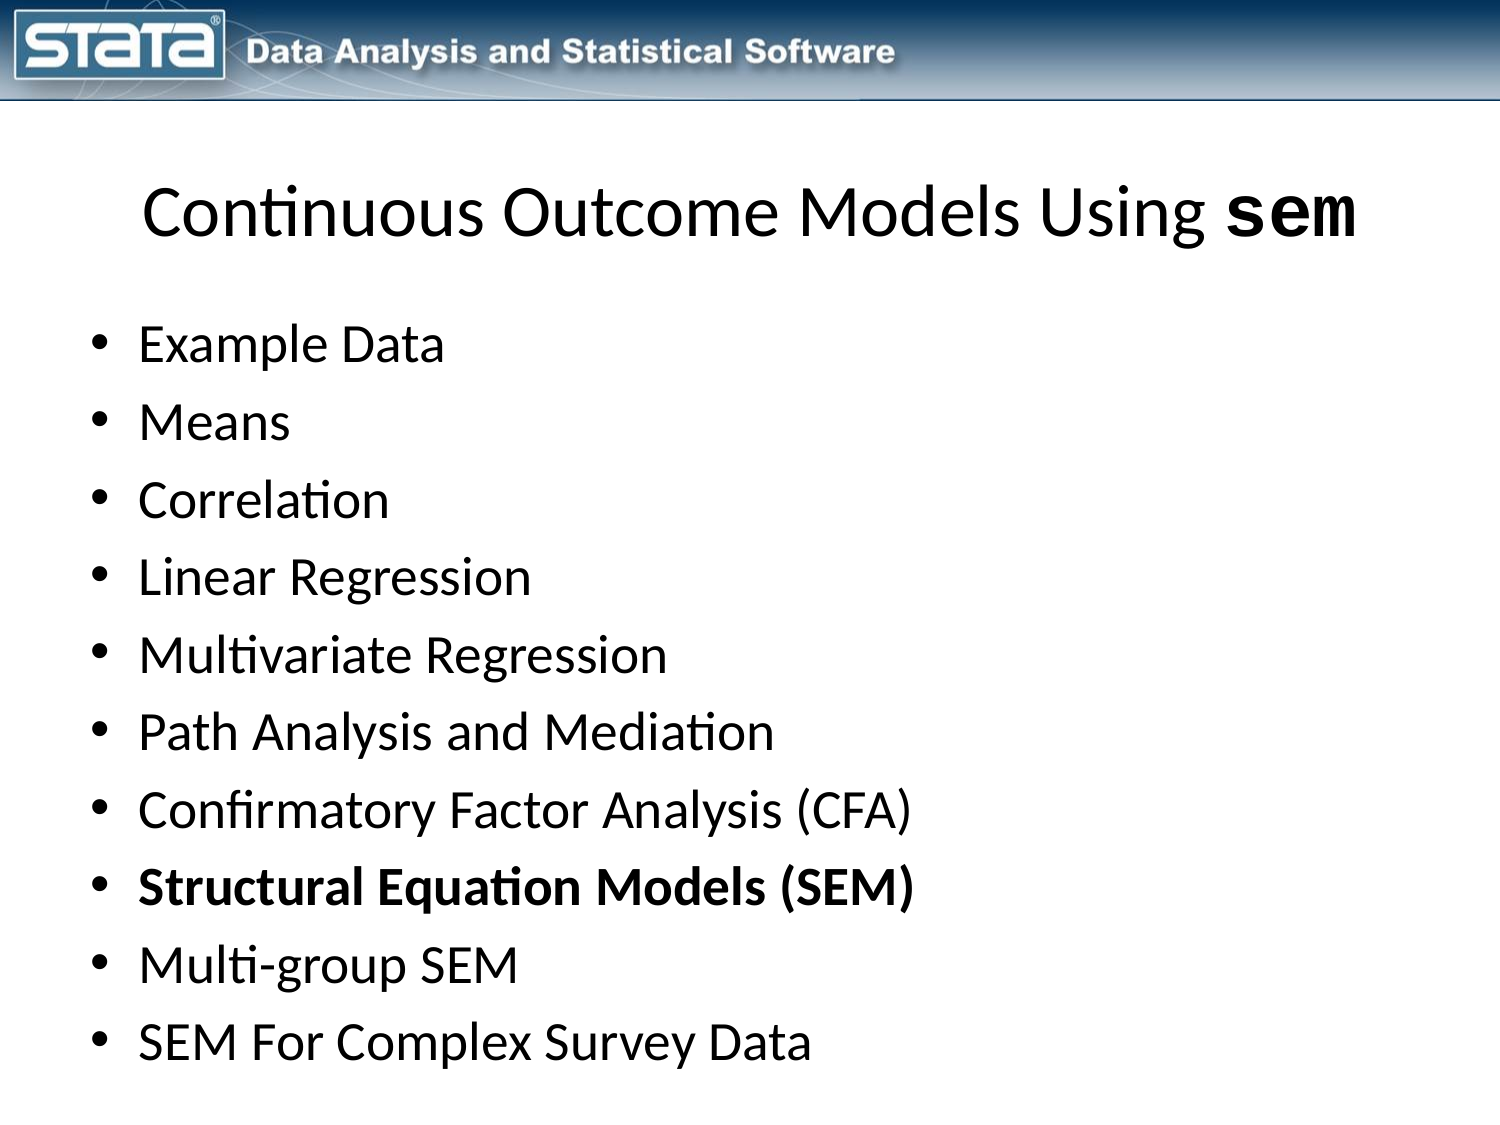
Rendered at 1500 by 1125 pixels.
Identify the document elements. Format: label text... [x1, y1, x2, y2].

title Continuous Outcome Models Using sem [0, 125, 1500, 288]
picture [0, 0, 1500, 101]
list Example Data Means Correlation Linear Regression Multivariate Regression Path Analysis and Mediation Confirmatory Factor Analysis (CFA) Structural Equation Models (SEM) Multi-group SEM SEM For Complex Survey Data [75, 299, 1425, 1088]
